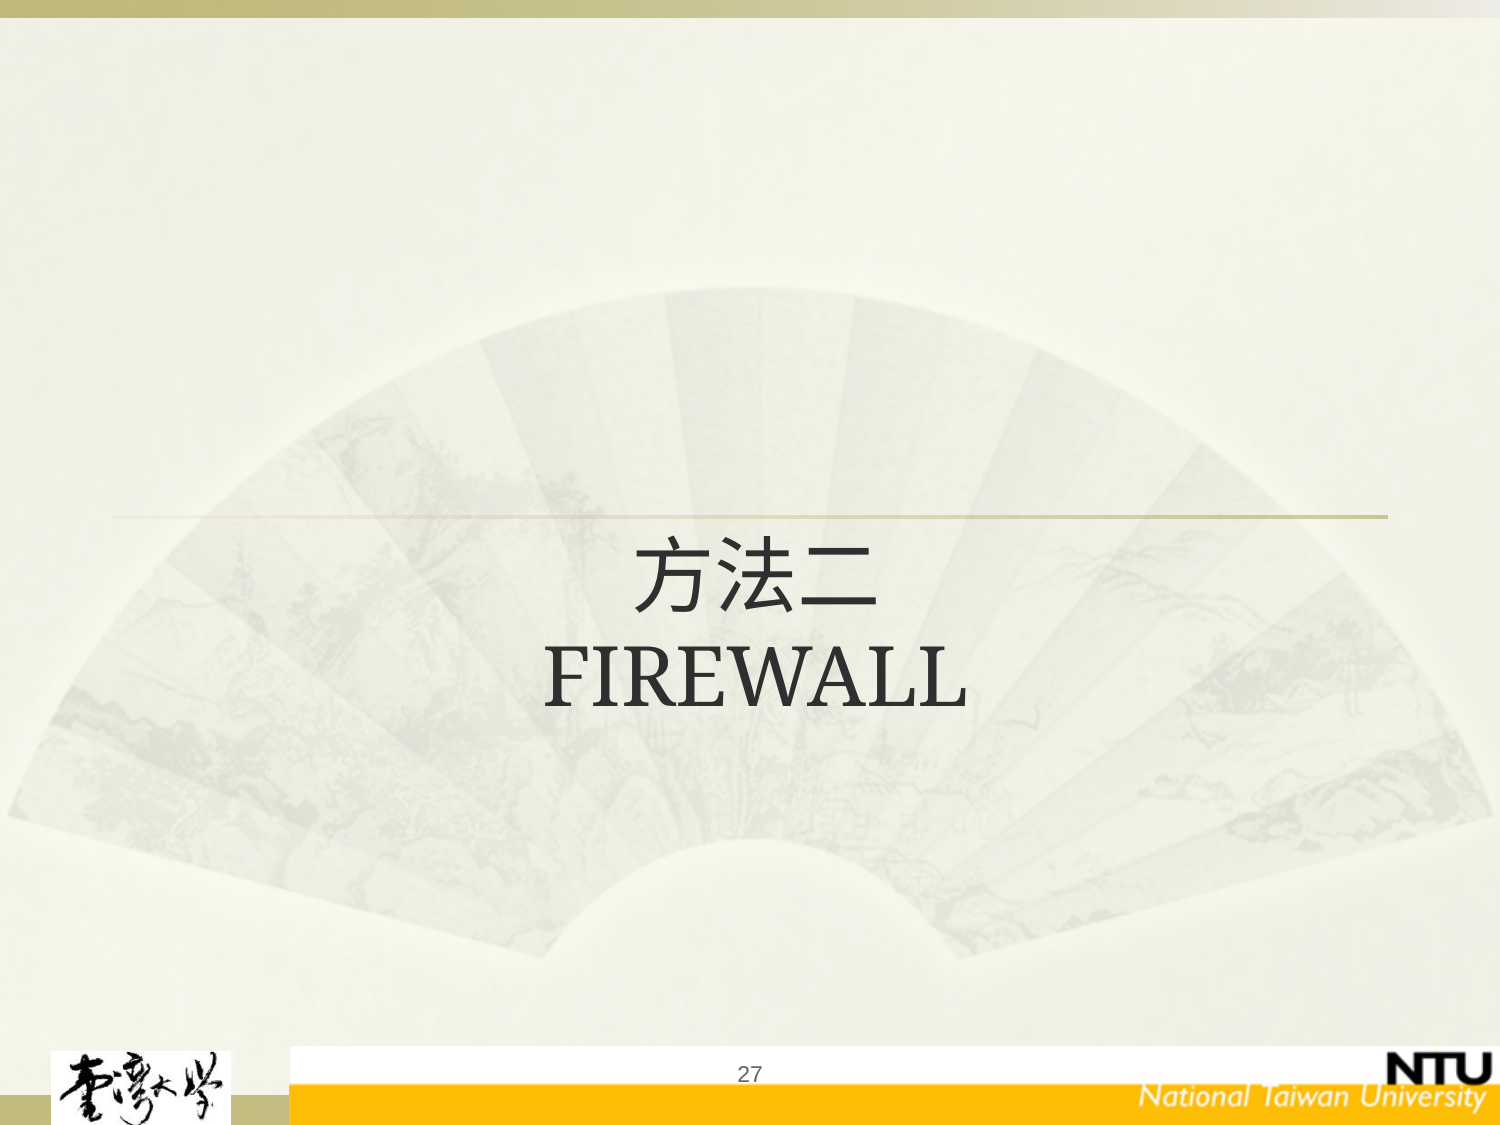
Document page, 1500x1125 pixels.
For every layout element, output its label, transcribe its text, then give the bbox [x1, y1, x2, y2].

title 方法二 FirewalL [118, 515, 1394, 740]
picture [51, 1051, 231, 1125]
picture [289, 1046, 1500, 1125]
slide_number 27 [675, 1050, 825, 1097]
